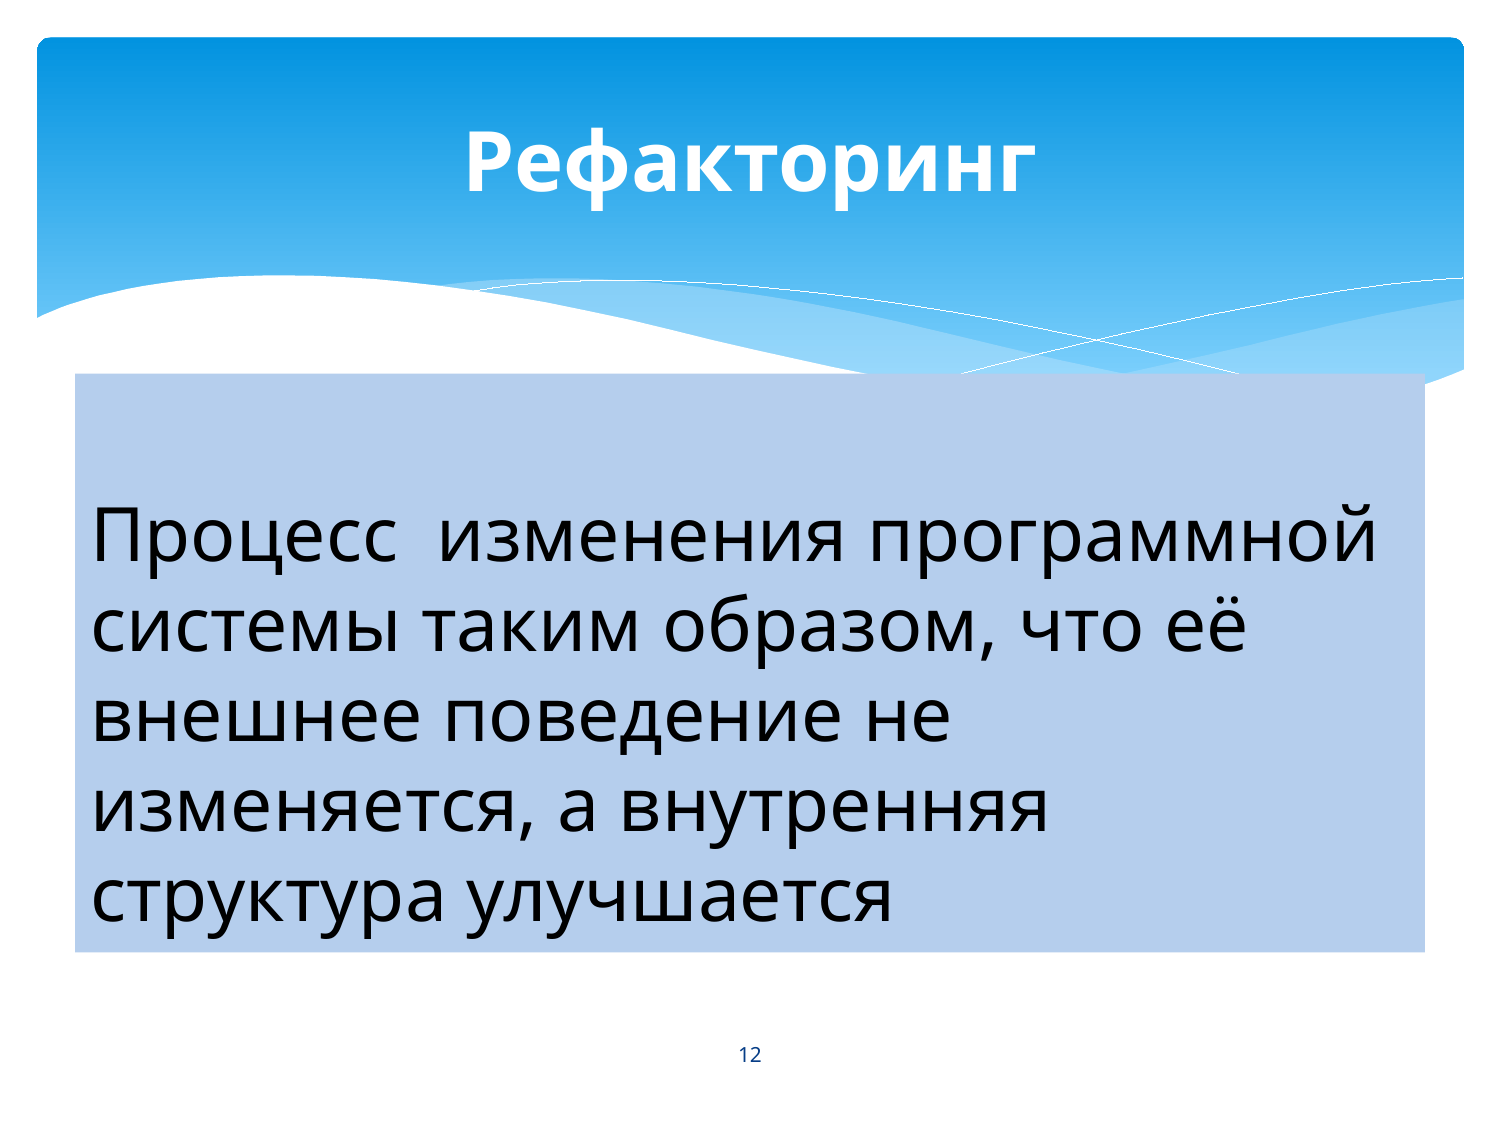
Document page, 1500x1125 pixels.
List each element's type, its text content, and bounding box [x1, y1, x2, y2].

slide_number 12 [654, 1025, 846, 1086]
list Процесс изменения программной системы таким образом, что её внешнее поведение не изменяется, а внутренняя структура улучшается [75, 373, 1425, 953]
title Рефакторинг [75, 55, 1425, 261]
